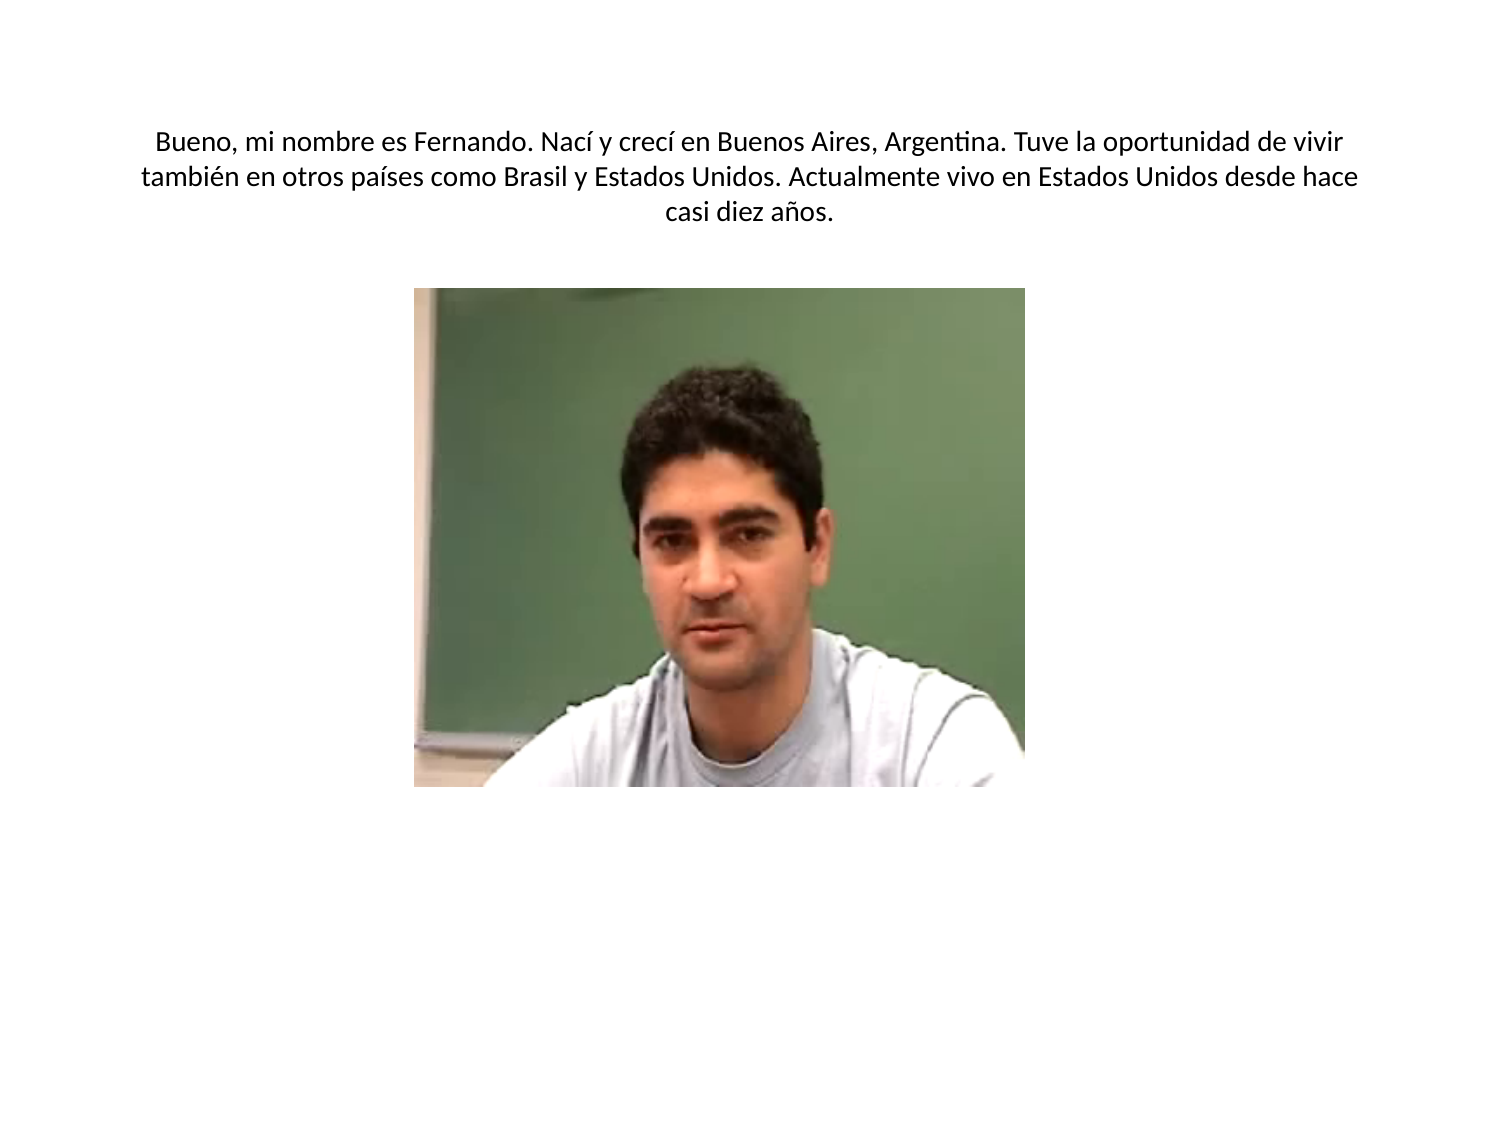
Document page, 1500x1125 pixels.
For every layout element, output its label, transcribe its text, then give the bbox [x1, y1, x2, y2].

title Bueno, mi nombre es Fernando. Nací y crecí en Buenos Aires, Argentina. Tuve la oportunidad de vivir también en otros países como Brasil y Estados Unidos. Actualmente vivo en Estados Unidos desde hace casi diez años. [112, 99, 1388, 250]
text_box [413, 287, 1026, 788]
